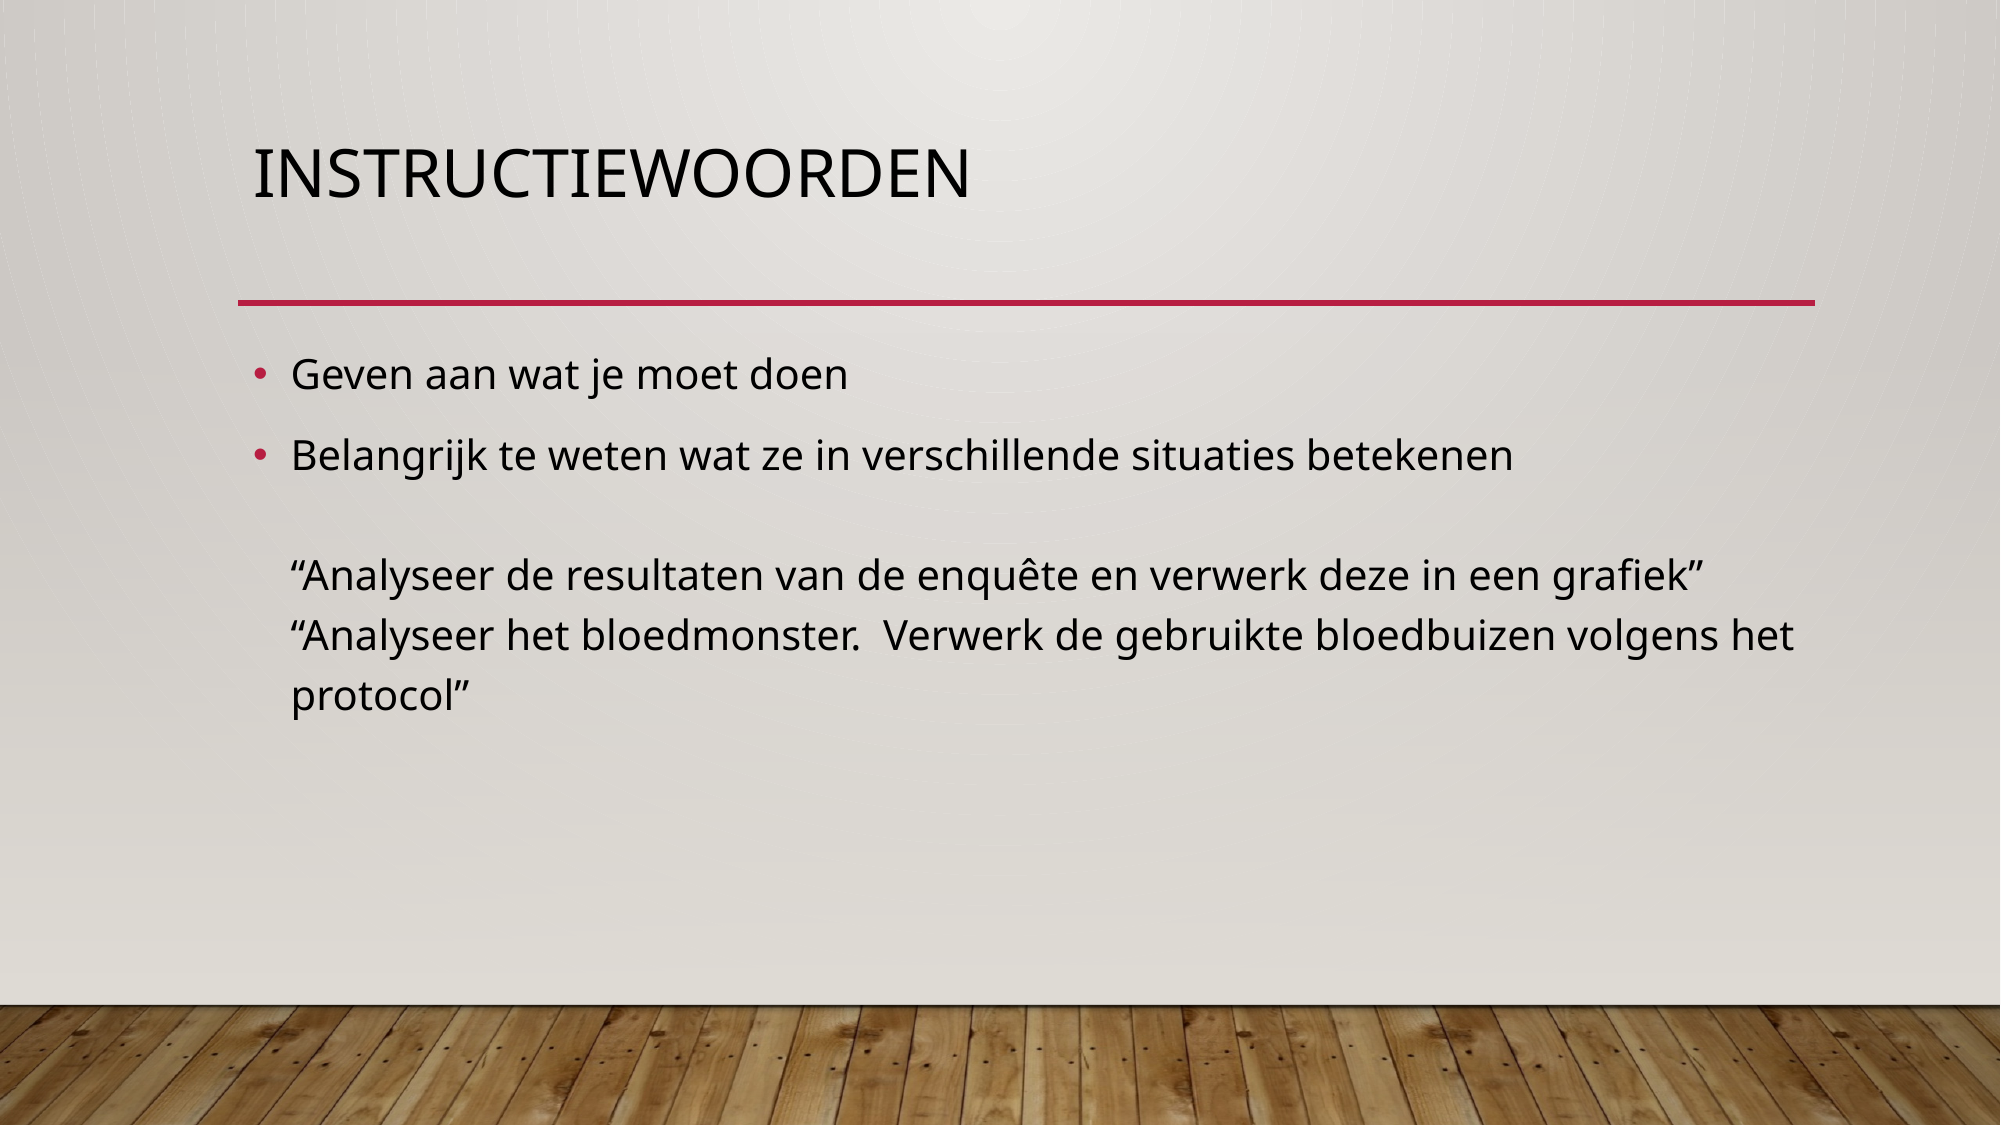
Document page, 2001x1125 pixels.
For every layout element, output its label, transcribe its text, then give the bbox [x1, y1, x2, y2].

picture [0, 1005, 2000, 1125]
title Instructiewoorden [238, 131, 1814, 305]
list Geven aan wat je moet doen Belangrijk te weten wat ze in verschillende situaties betekenen “Analyseer de resultaten van de enquête en verwerk deze in een grafiek” “Analyseer het bloedmonster. Verwerk de gebruikte bloedbuizen volgens het protocol” [238, 330, 1814, 897]
